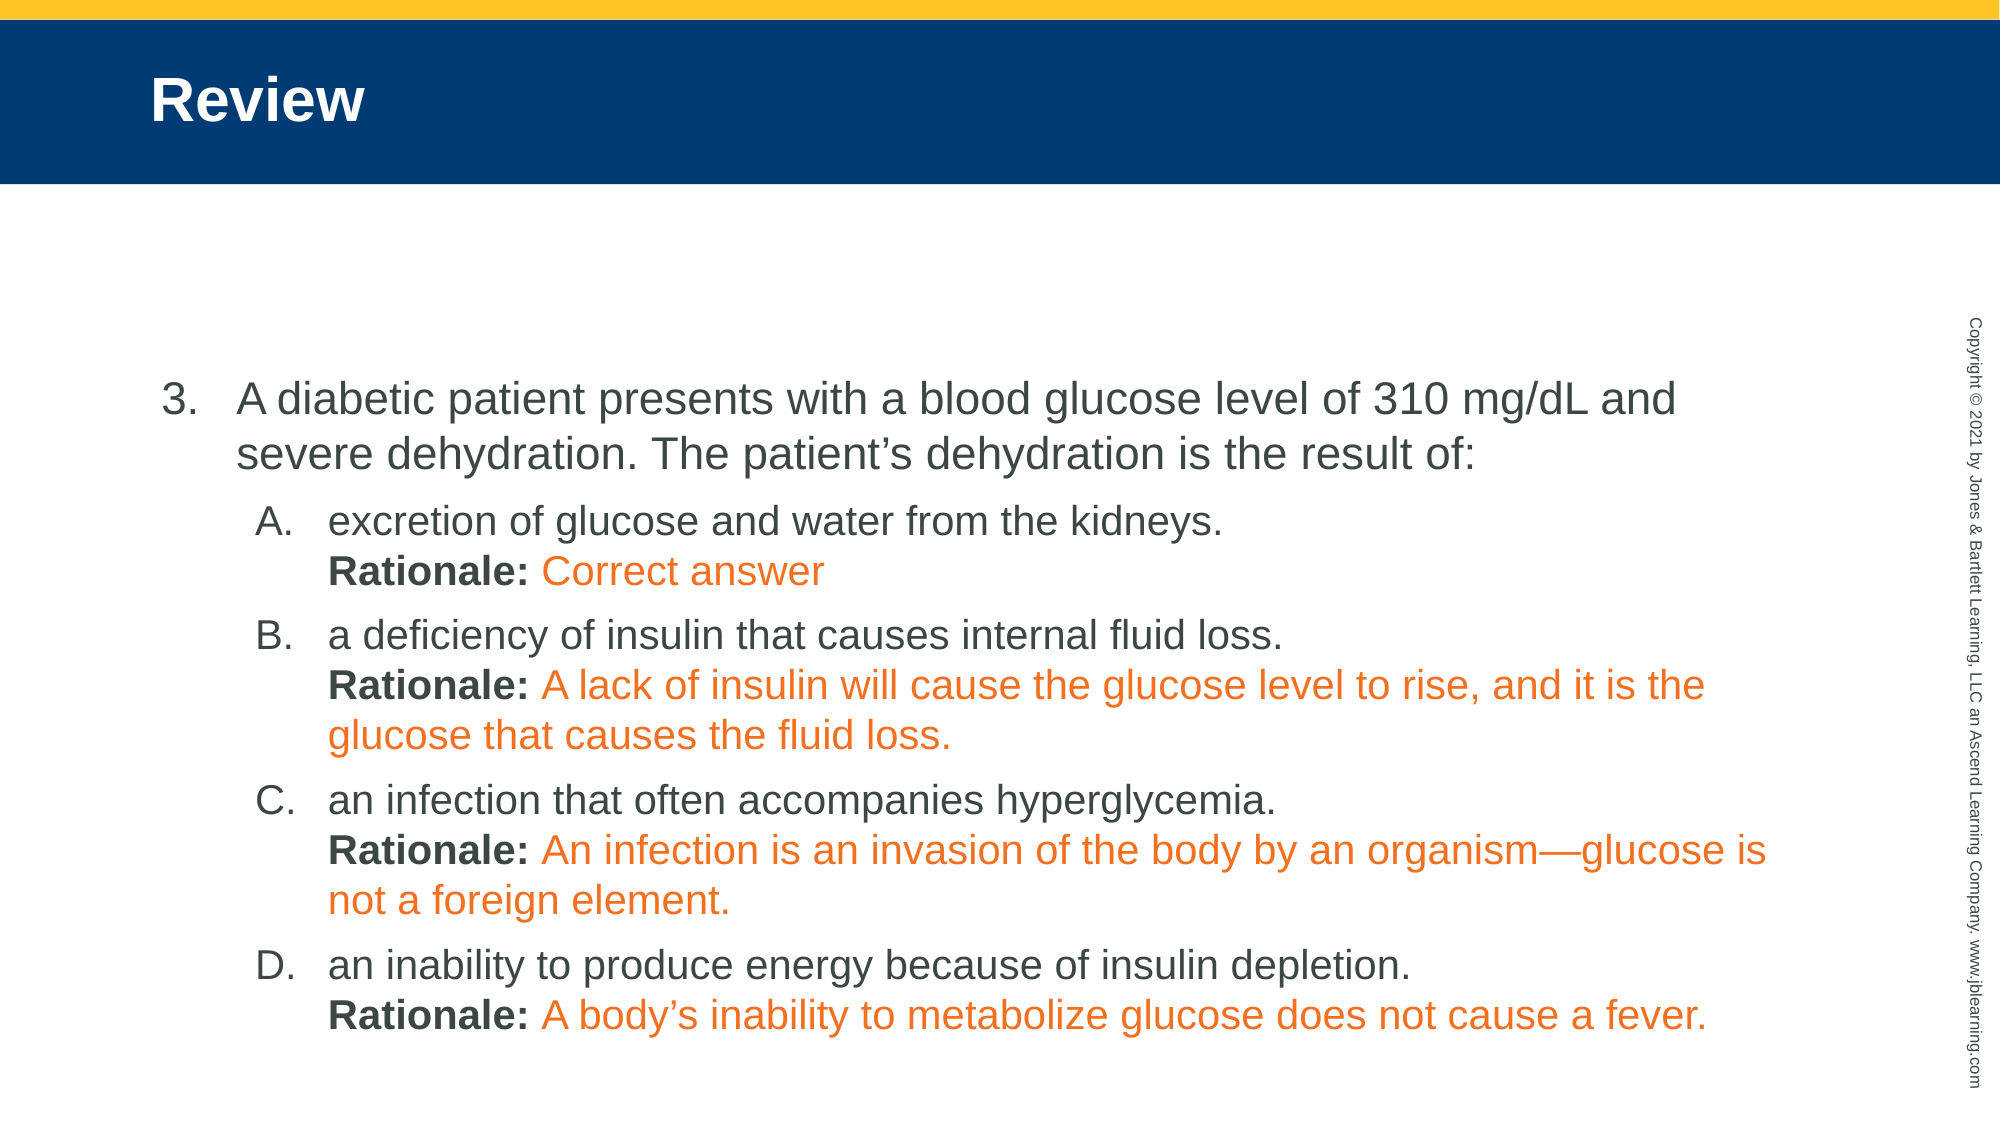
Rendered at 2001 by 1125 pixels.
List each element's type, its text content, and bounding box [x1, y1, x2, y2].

title Review [0, 19, 2000, 185]
list A diabetic patient presents with a blood glucose level of 310 mg/dL and severe dehydration. The patient’s dehydration is the result of: excretion of glucose and water from the kidneys. Rationale: Correct answer a deficiency of insulin that causes internal fluid loss. Rationale: A lack of insulin will cause the glucose level to rise, and it is the glucose that causes the fluid loss. an infection that often accompanies hyperglycemia. Rationale: An infection is an invasion of the body by an organism—glucose is not a foreign element. an inability to produce energy because of insulin depletion. Rationale: A body’s inability to metabolize glucose does not cause a fever. [146, 361, 1859, 1016]
